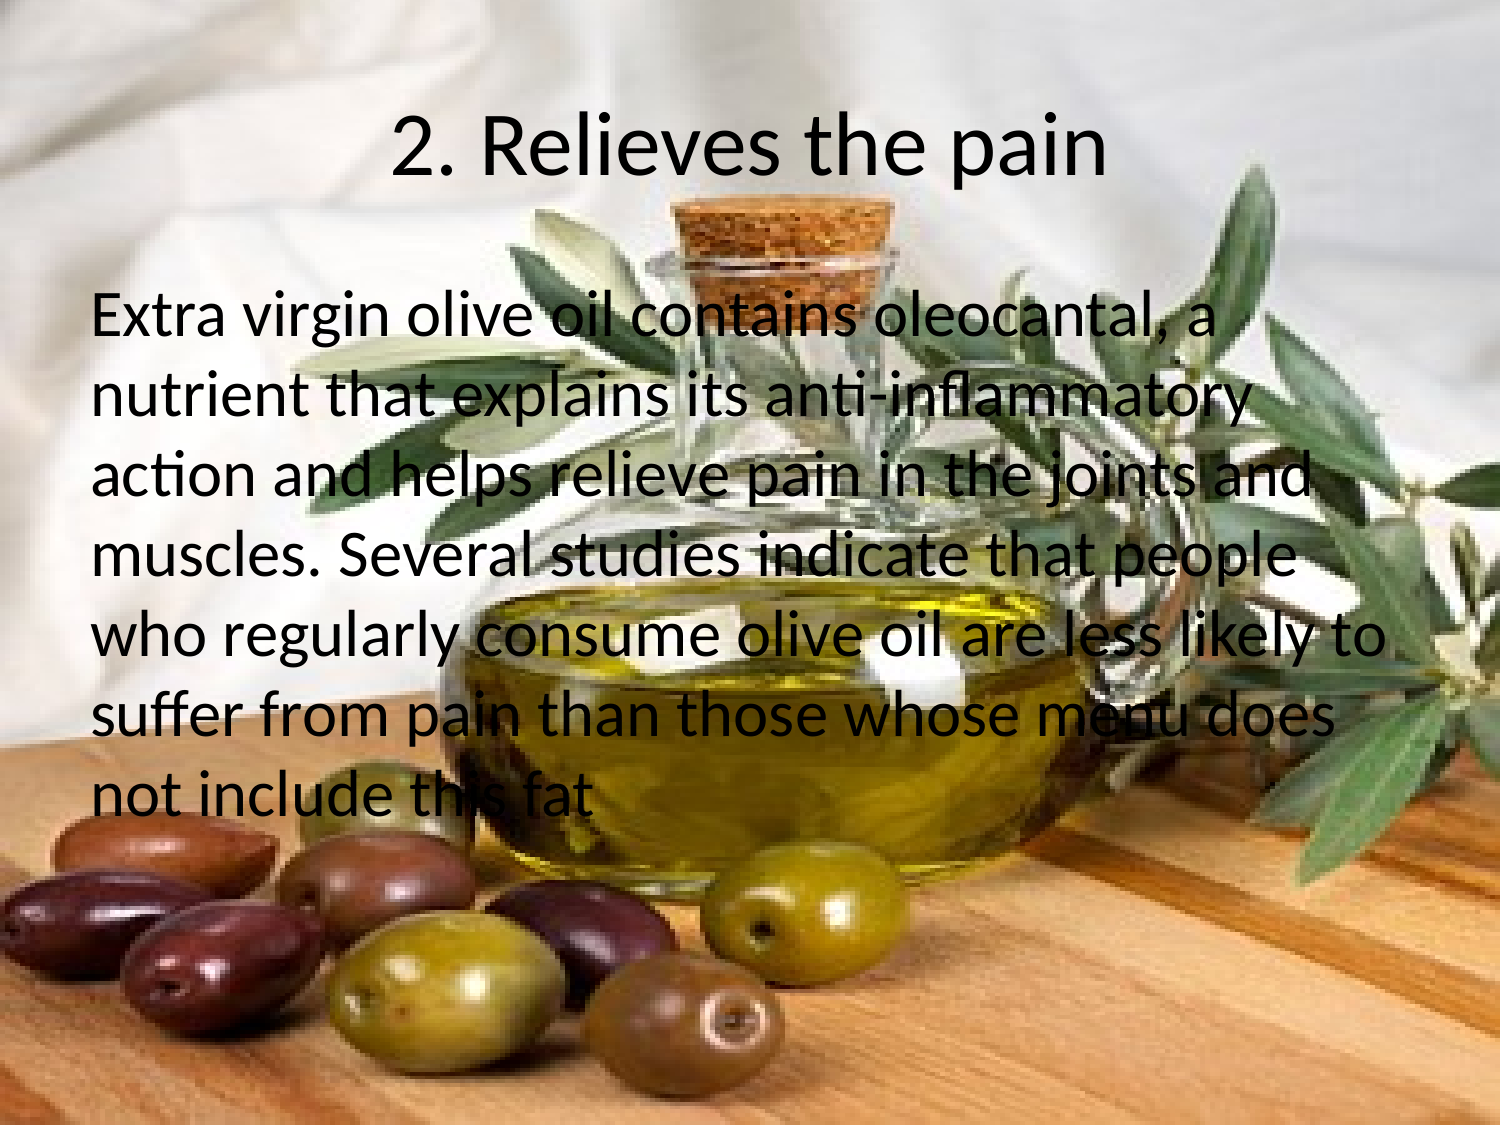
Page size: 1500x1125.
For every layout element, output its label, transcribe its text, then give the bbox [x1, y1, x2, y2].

list Extra virgin olive oil contains oleocantal, a nutrient that explains its anti-inflammatory action and helps relieve pain in the joints and muscles. Several studies indicate that people who regularly consume olive oil are less likely to suffer from pain than those whose menu does not include this fat [75, 262, 1425, 1005]
picture [0, 0, 1500, 1125]
title 2. Relieves the pain [75, 45, 1425, 233]
